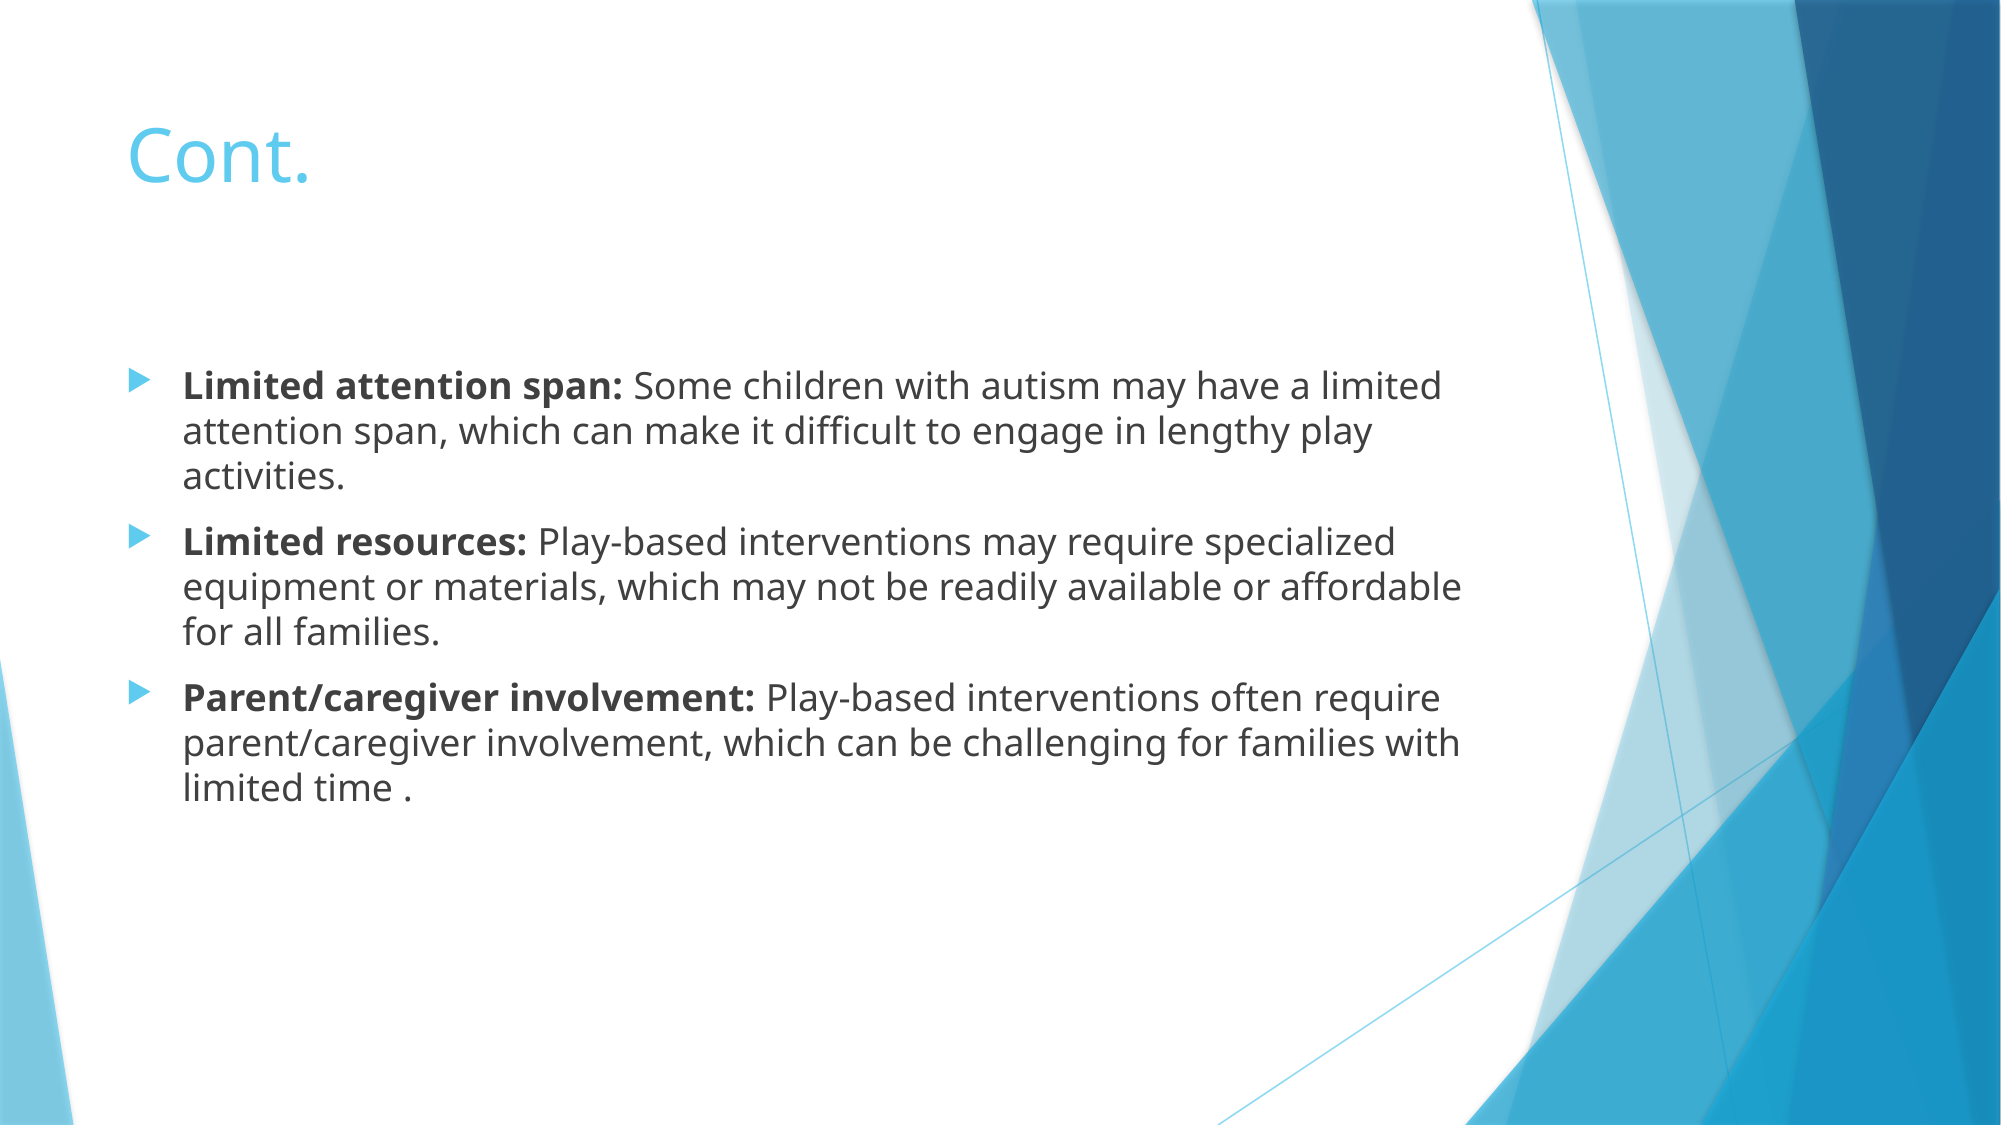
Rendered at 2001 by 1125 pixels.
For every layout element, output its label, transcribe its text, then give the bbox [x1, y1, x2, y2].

list Limited attention span: Some children with autism may have a limited attention span, which can make it difficult to engage in lengthy play activities. Limited resources: Play-based interventions may require specialized equipment or materials, which may not be readily available or affordable for all families. Parent/caregiver involvement: Play-based interventions often require parent/caregiver involvement, which can be challenging for families with limited time . [111, 354, 1522, 992]
title Cont. [111, 99, 1522, 317]
